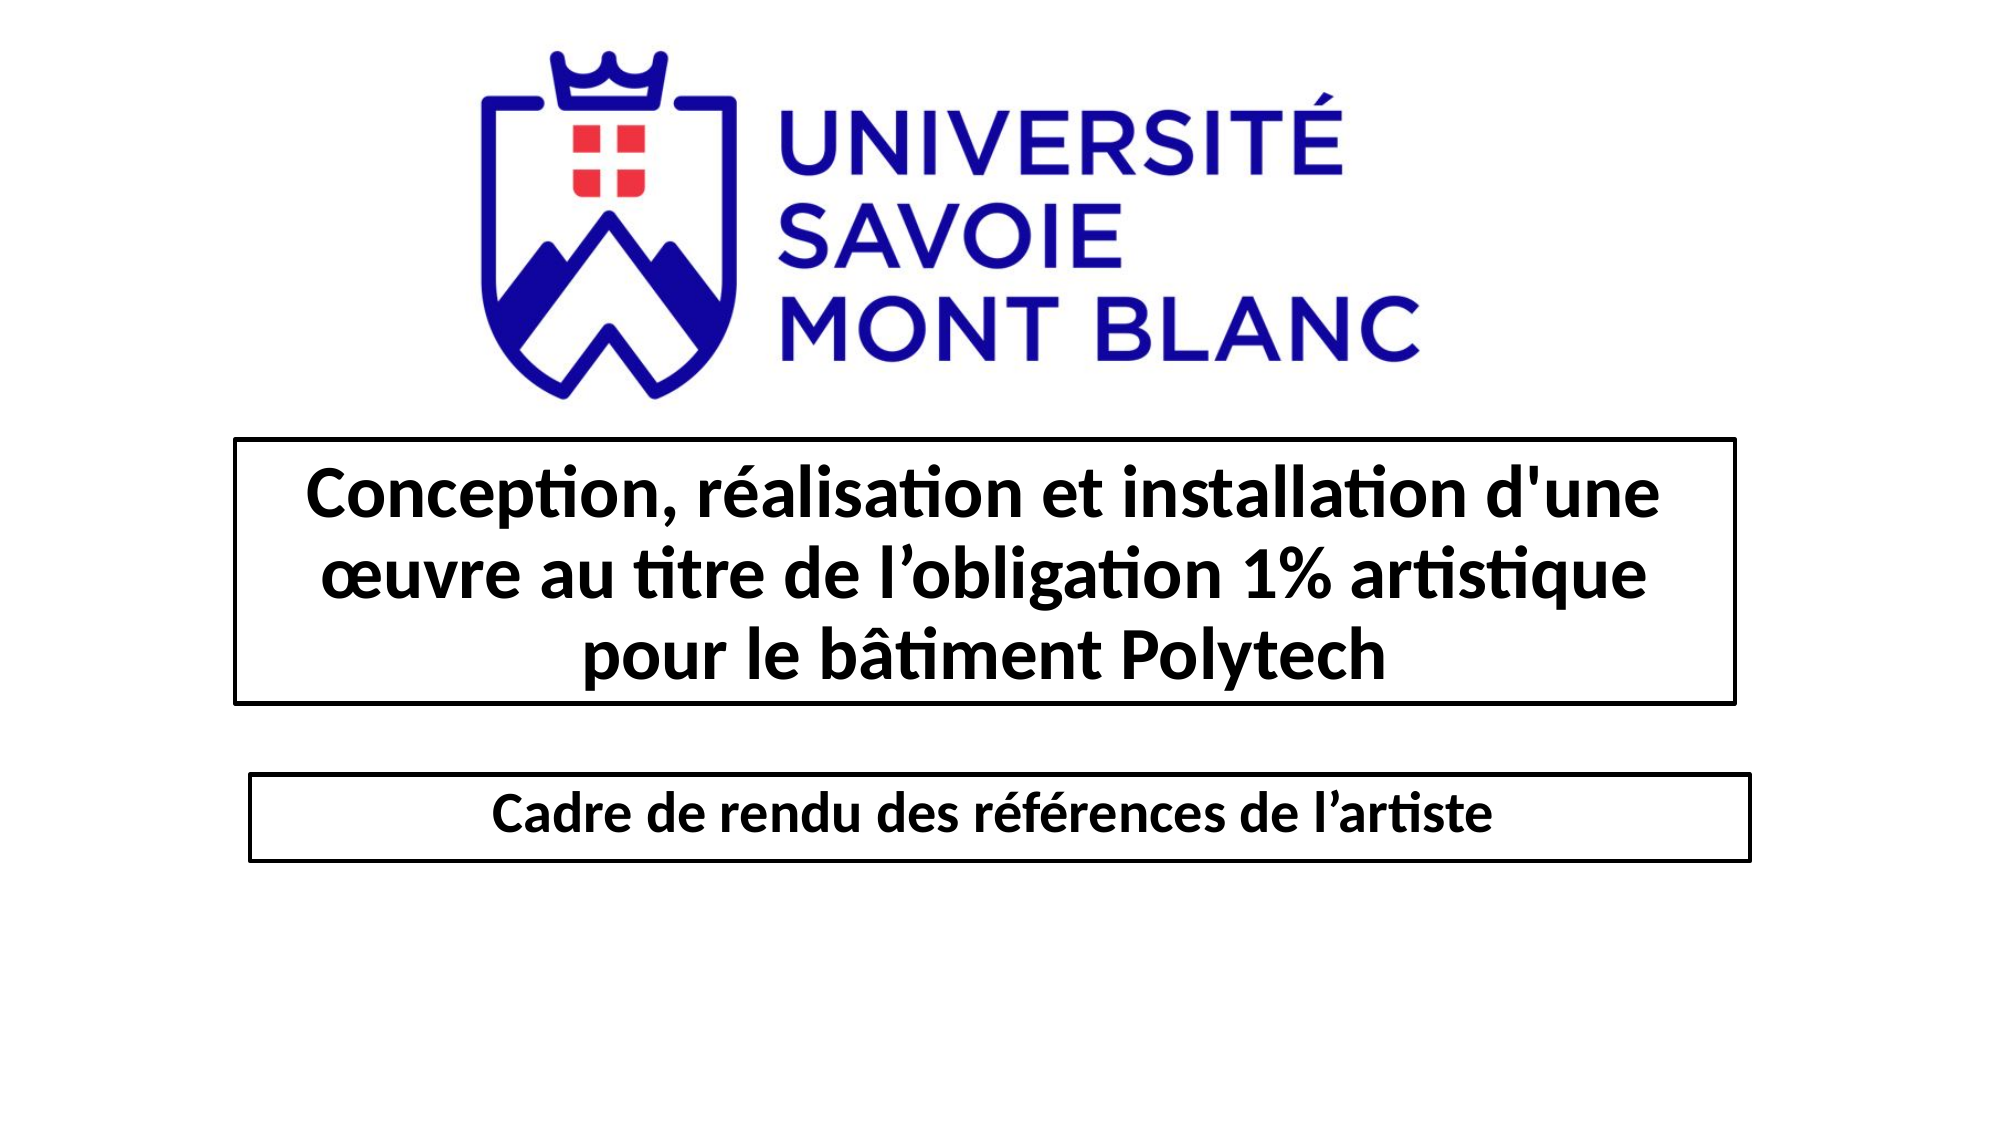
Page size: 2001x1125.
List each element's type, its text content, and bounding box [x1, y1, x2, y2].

picture [430, 39, 1477, 415]
title Conception, réalisation et installation d'une œuvre au titre de l’obligation 1% artistique pour le bâtiment Polytech [234, 439, 1735, 704]
subtitle Cadre de rendu des références de l’artiste [249, 774, 1750, 861]
